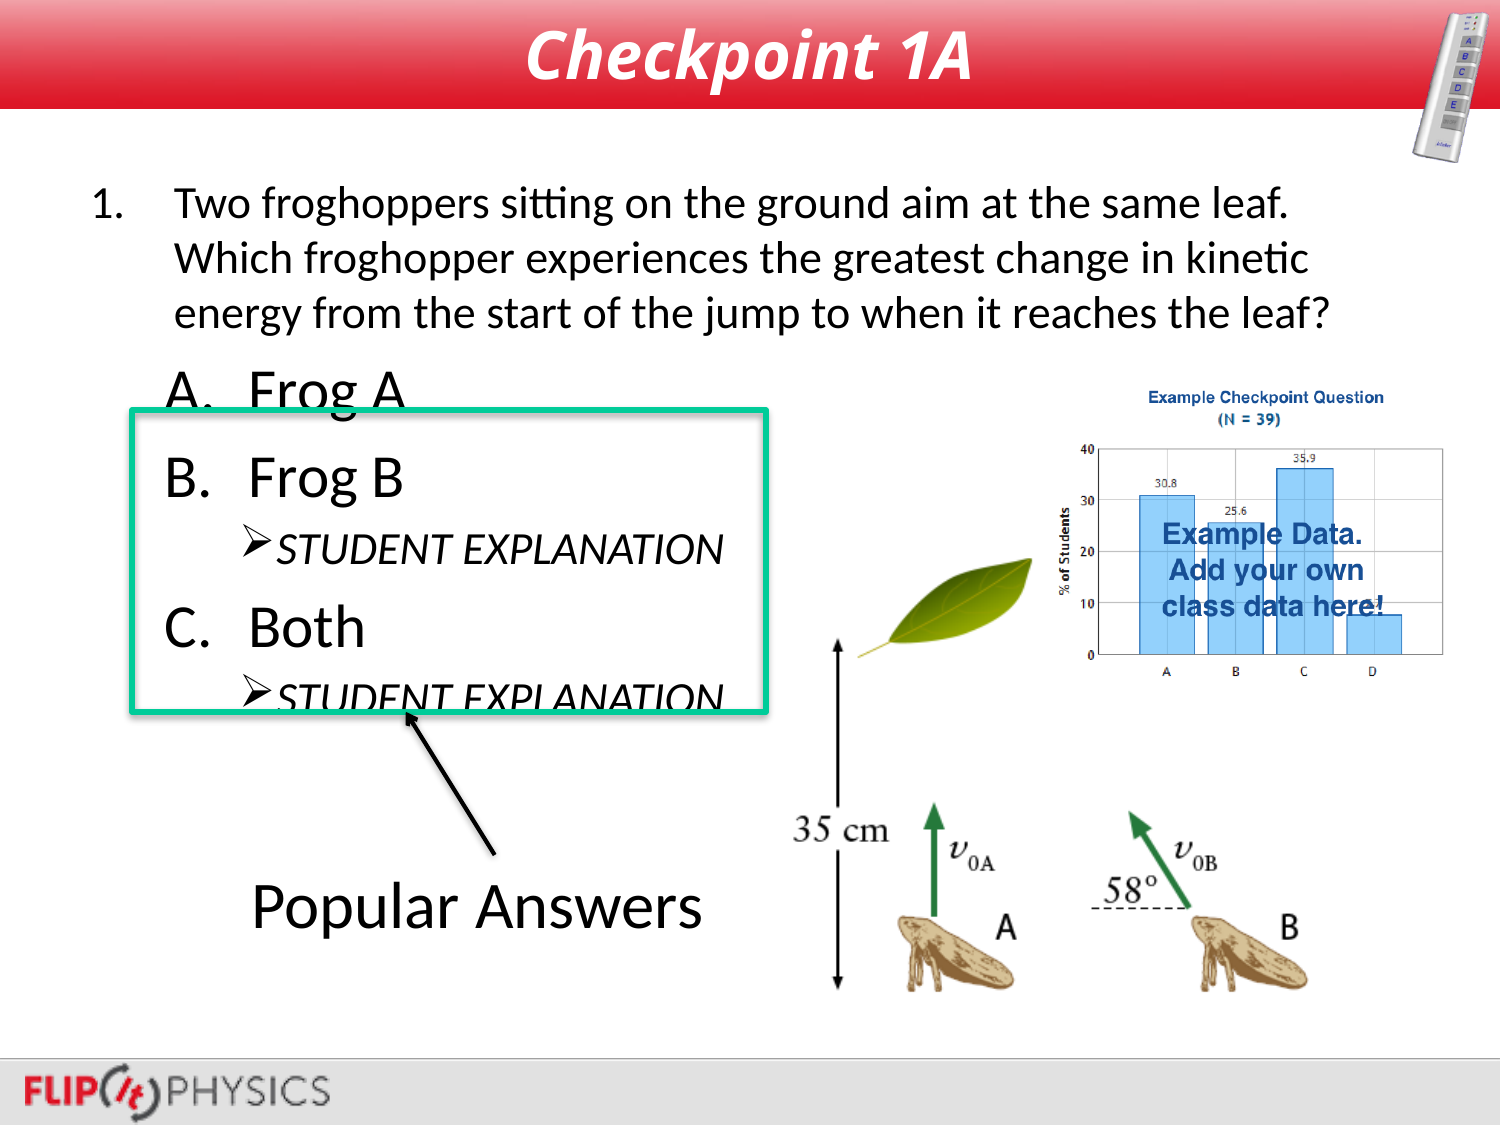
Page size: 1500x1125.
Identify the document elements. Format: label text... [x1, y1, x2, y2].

picture [634, 377, 1460, 1012]
title Checkpoint 1A [75, 15, 1425, 91]
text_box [405, 711, 495, 856]
text_box Popular Answers [236, 854, 629, 950]
text_box [132, 409, 767, 712]
picture [0, 1058, 1500, 1125]
list Two froghoppers sitting on the ground aim at the same leaf. Which froghopper experiences the greatest change in kinetic energy from the start of the jump to when it reaches the leaf? Frog A Frog B STUDENT EXPLANATION Both STUDENT EXPLANATION [75, 164, 1425, 738]
picture [0, 0, 1500, 163]
